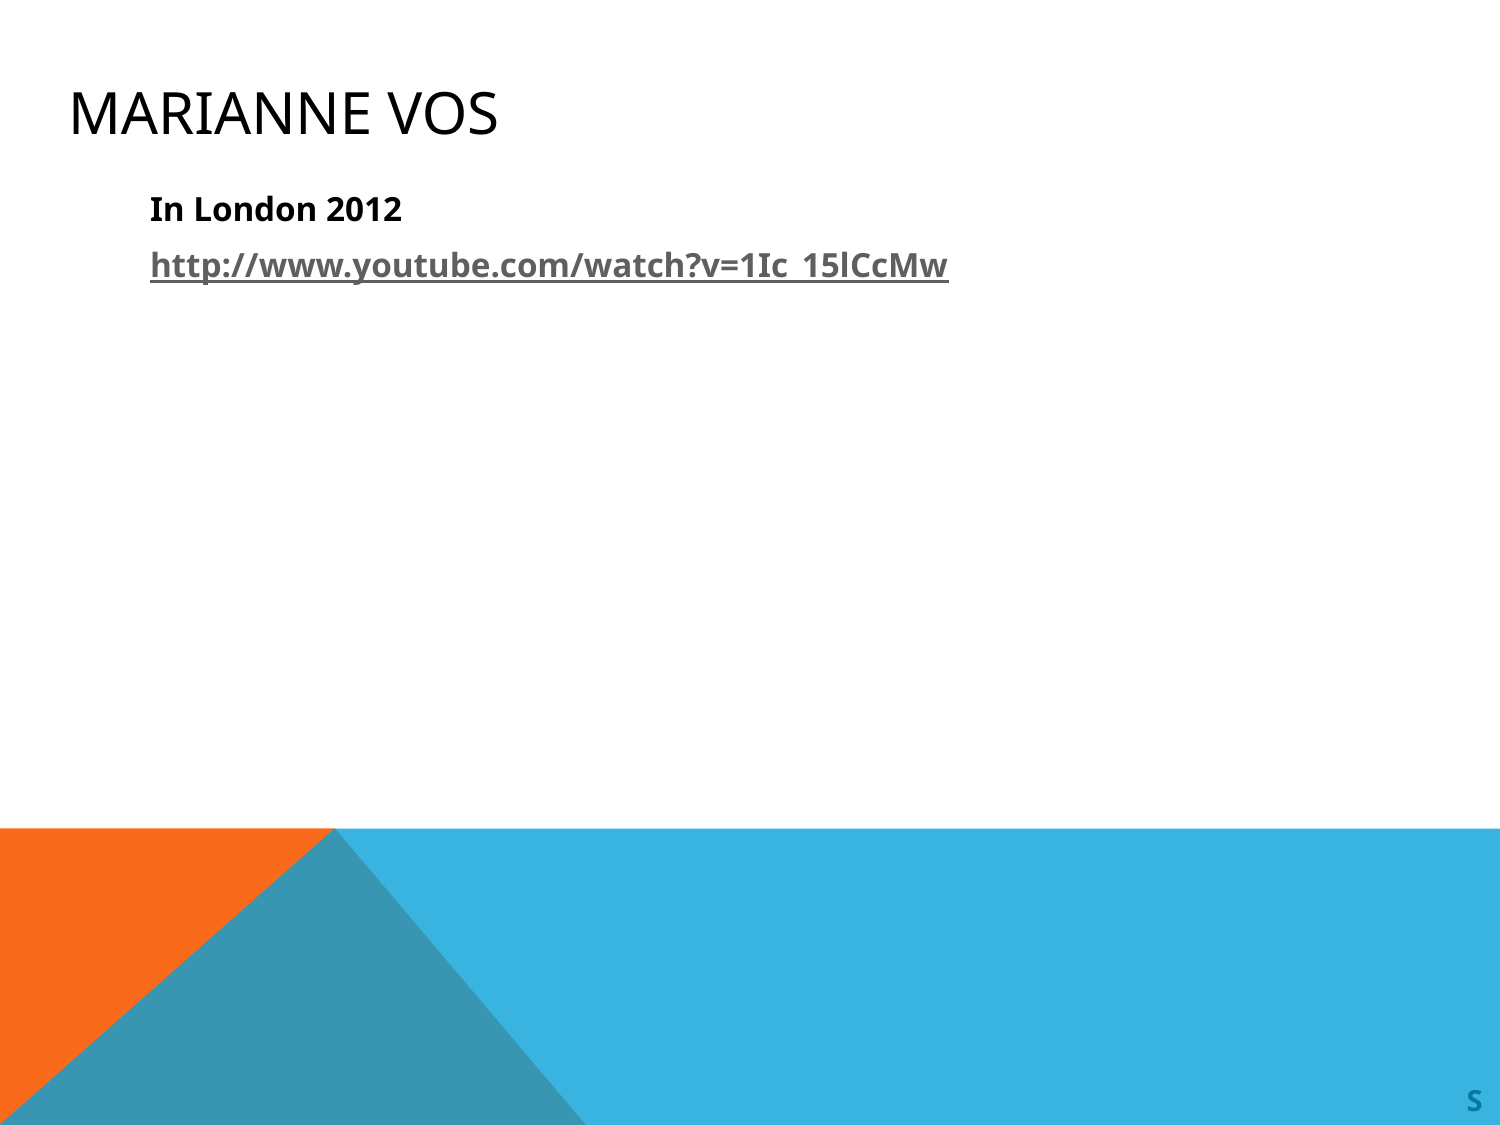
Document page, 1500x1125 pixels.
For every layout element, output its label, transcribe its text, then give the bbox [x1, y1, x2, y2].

title Marianne Vos [53, 66, 1287, 157]
text_box S [1451, 1074, 1498, 1125]
list In London 2012 http://www.youtube.com/watch?v=1Ic_15lCcMw [135, 180, 1369, 768]
